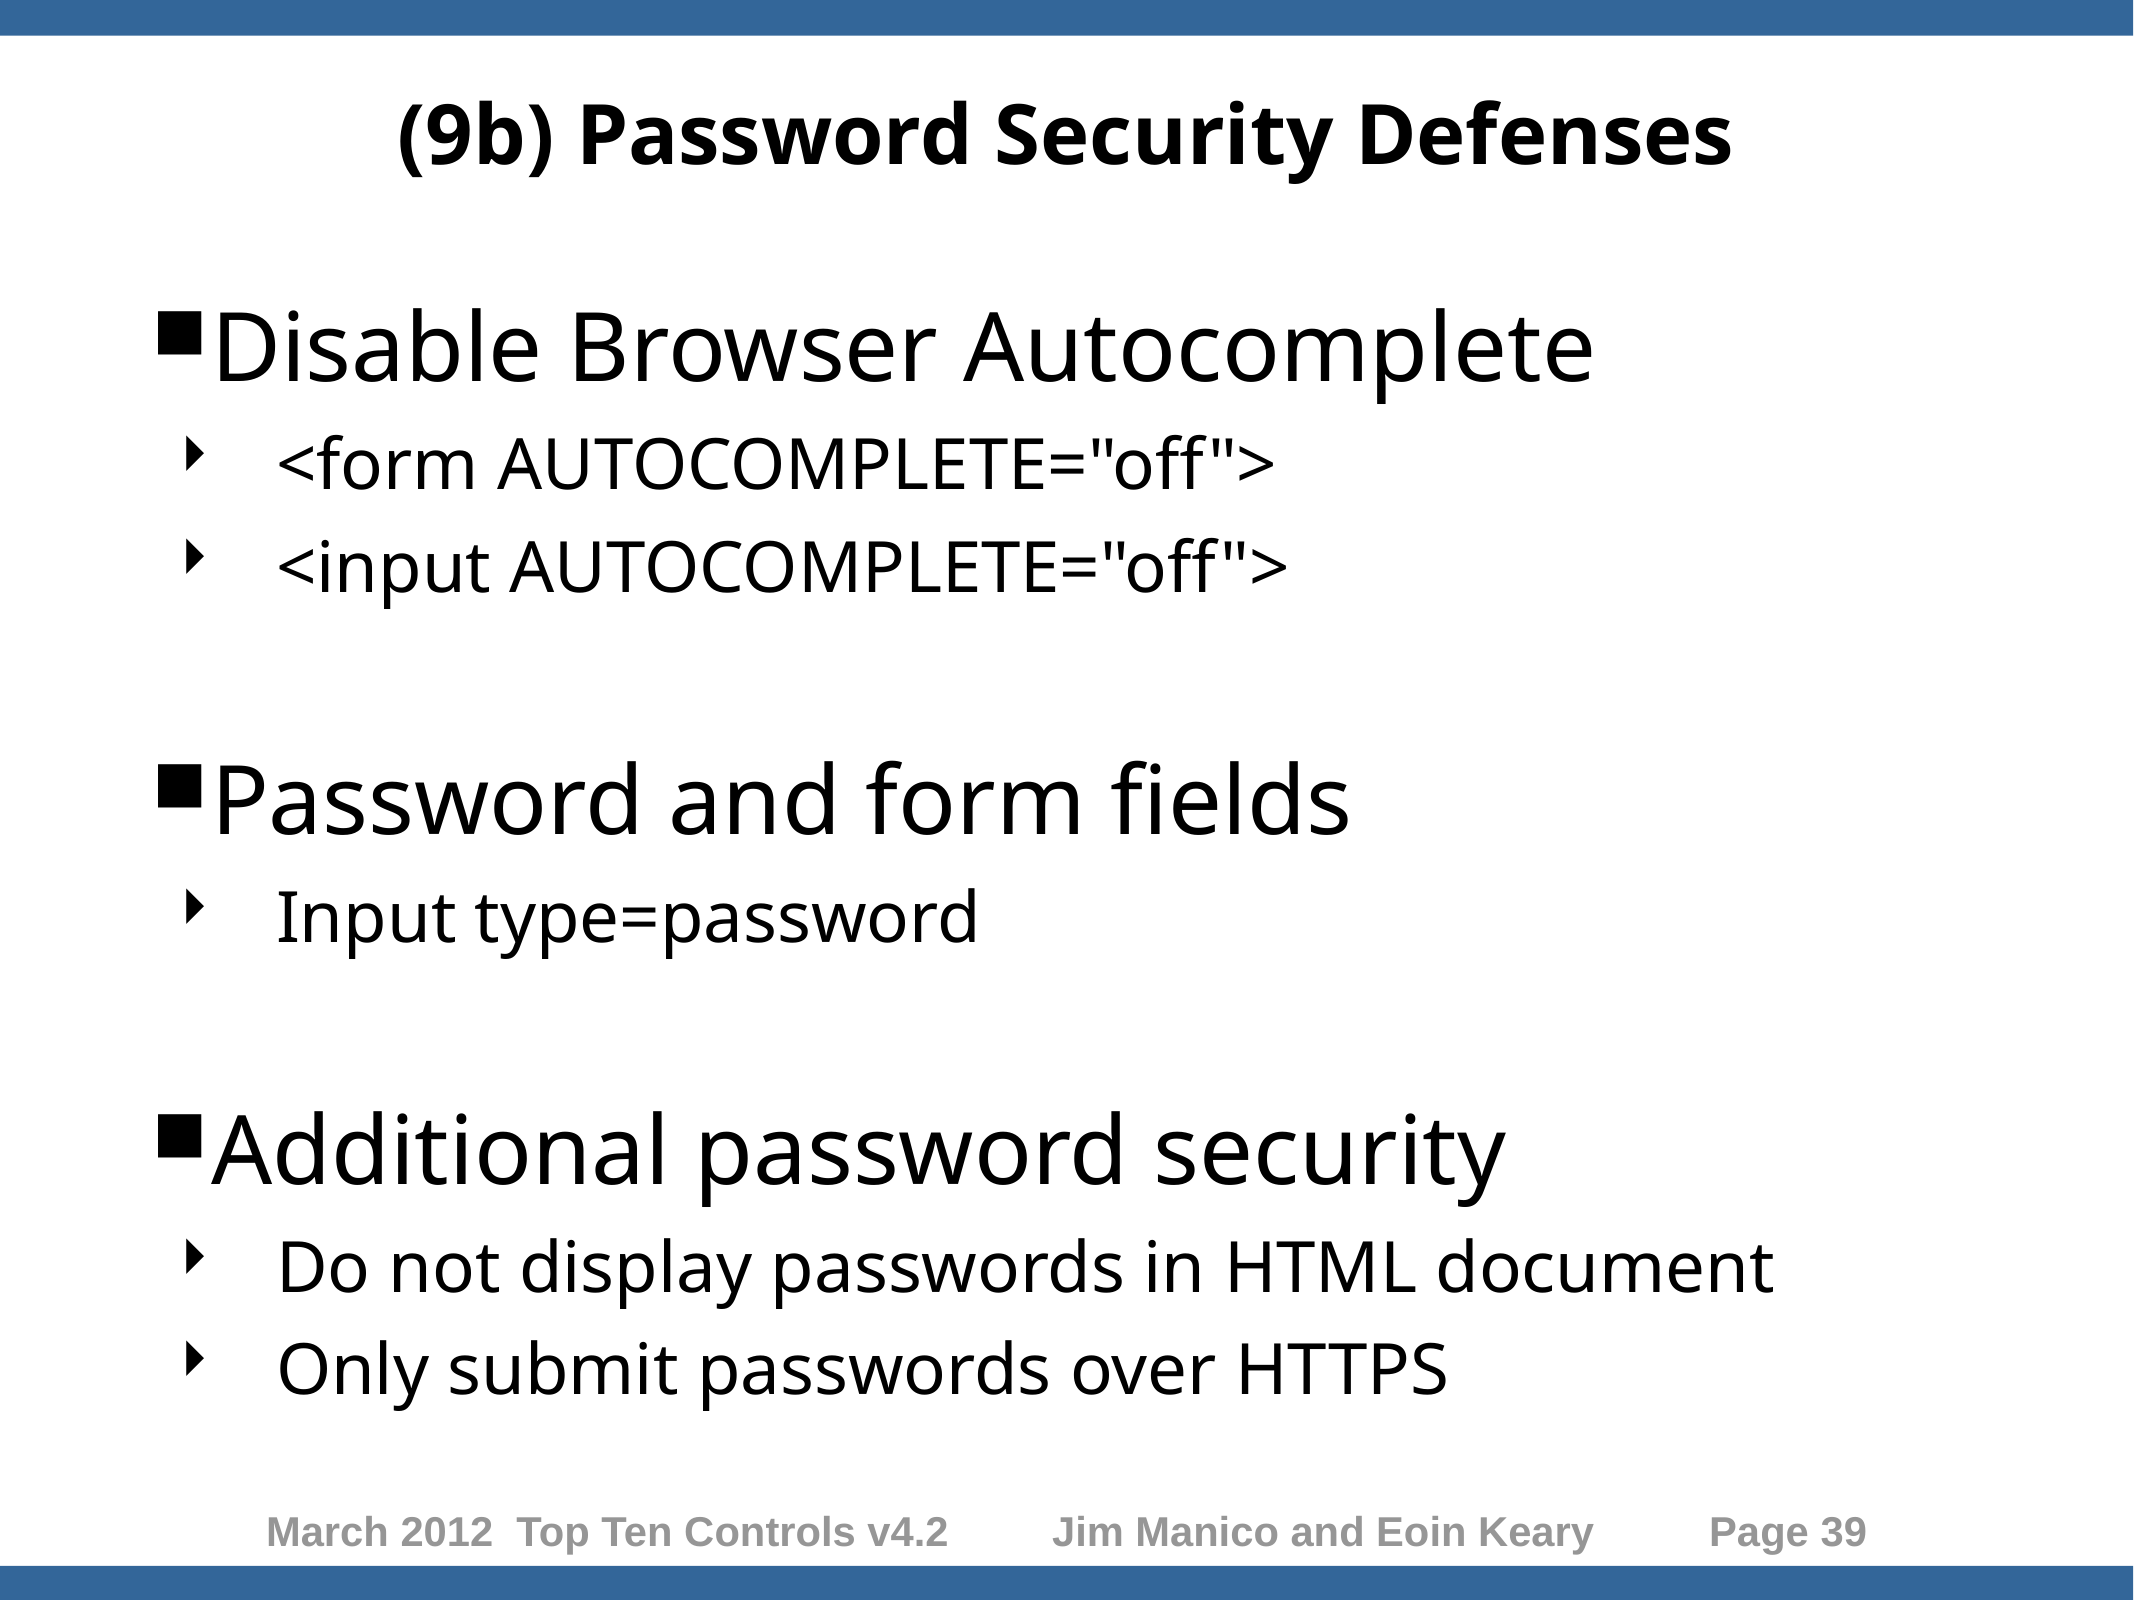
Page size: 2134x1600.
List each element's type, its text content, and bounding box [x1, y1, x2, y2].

title (9b) Password Security Defenses [0, 37, 2134, 225]
list Disable Browser Autocomplete <form AUTOCOMPLETE="off"> <input AUTOCOMPLETE="off"> Password and form fields Input type=password Additional password security Do not display passwords in HTML document Only submit passwords over HTTPS [128, 275, 2008, 1370]
